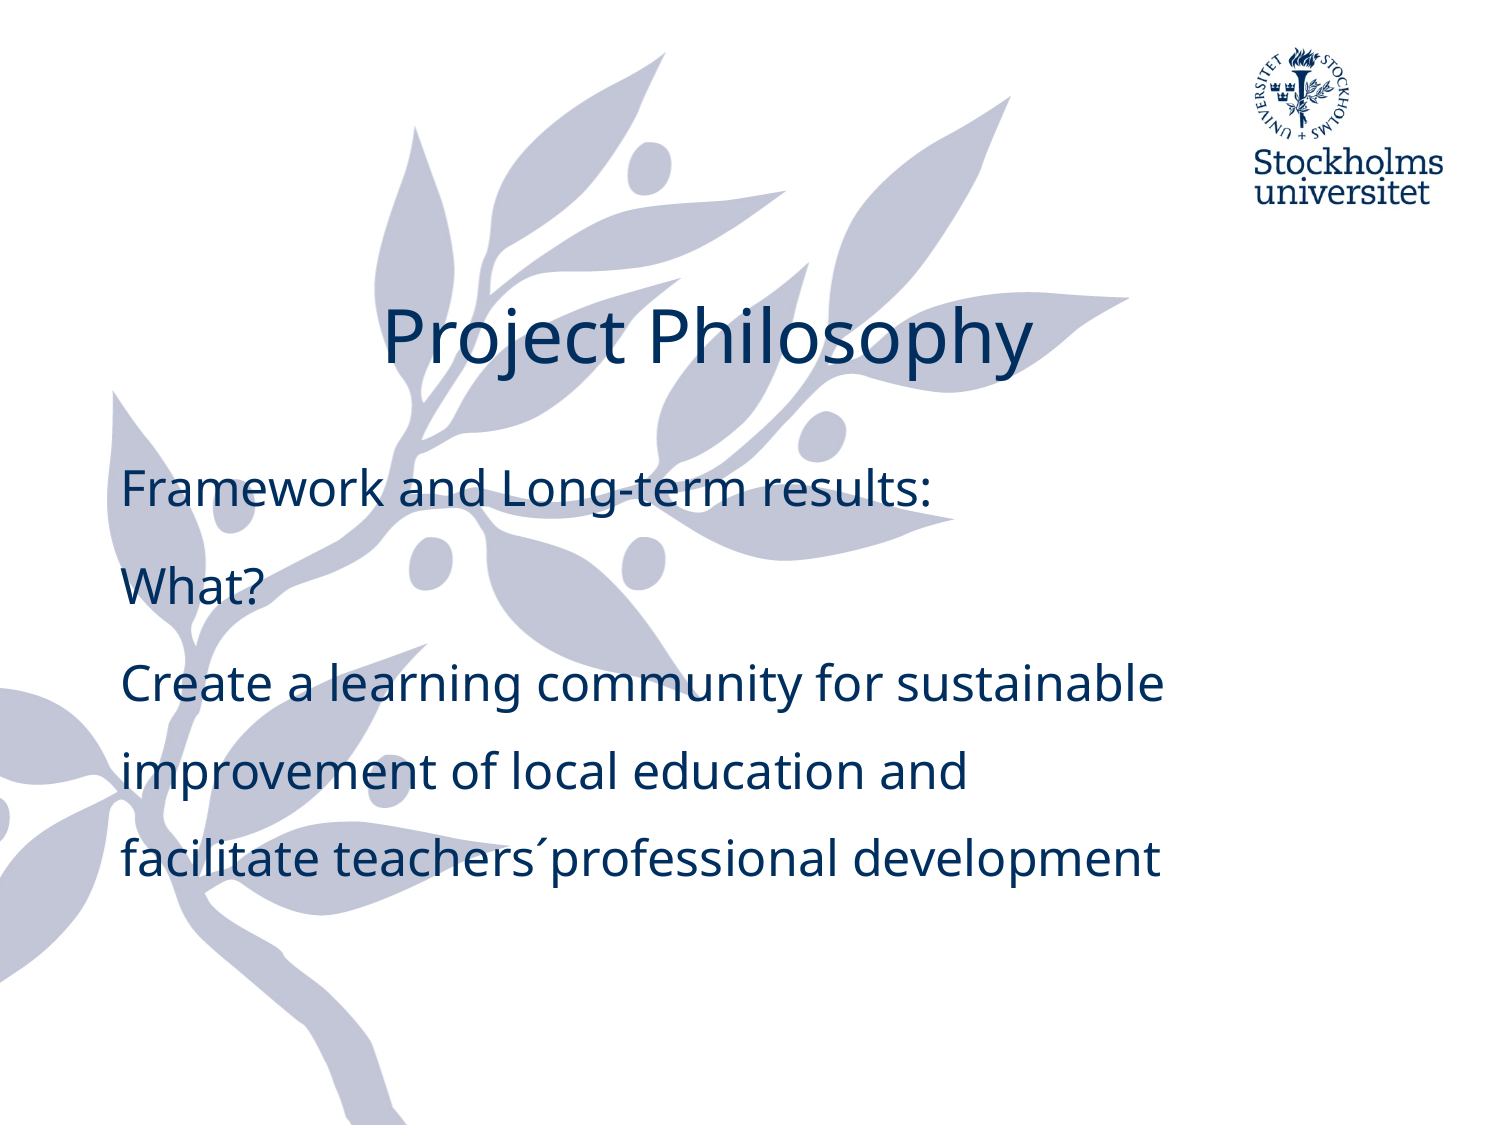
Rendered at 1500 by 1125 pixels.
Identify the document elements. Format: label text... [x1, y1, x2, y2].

subtitle Framework and Long-term results: What? Create a learning community for sustainable improvement of local education and facilitate teachers´professional development [105, 421, 1194, 1125]
title Project Philosophy [163, 257, 1253, 411]
picture [1253, 47, 1443, 213]
picture [0, 52, 1130, 1125]
